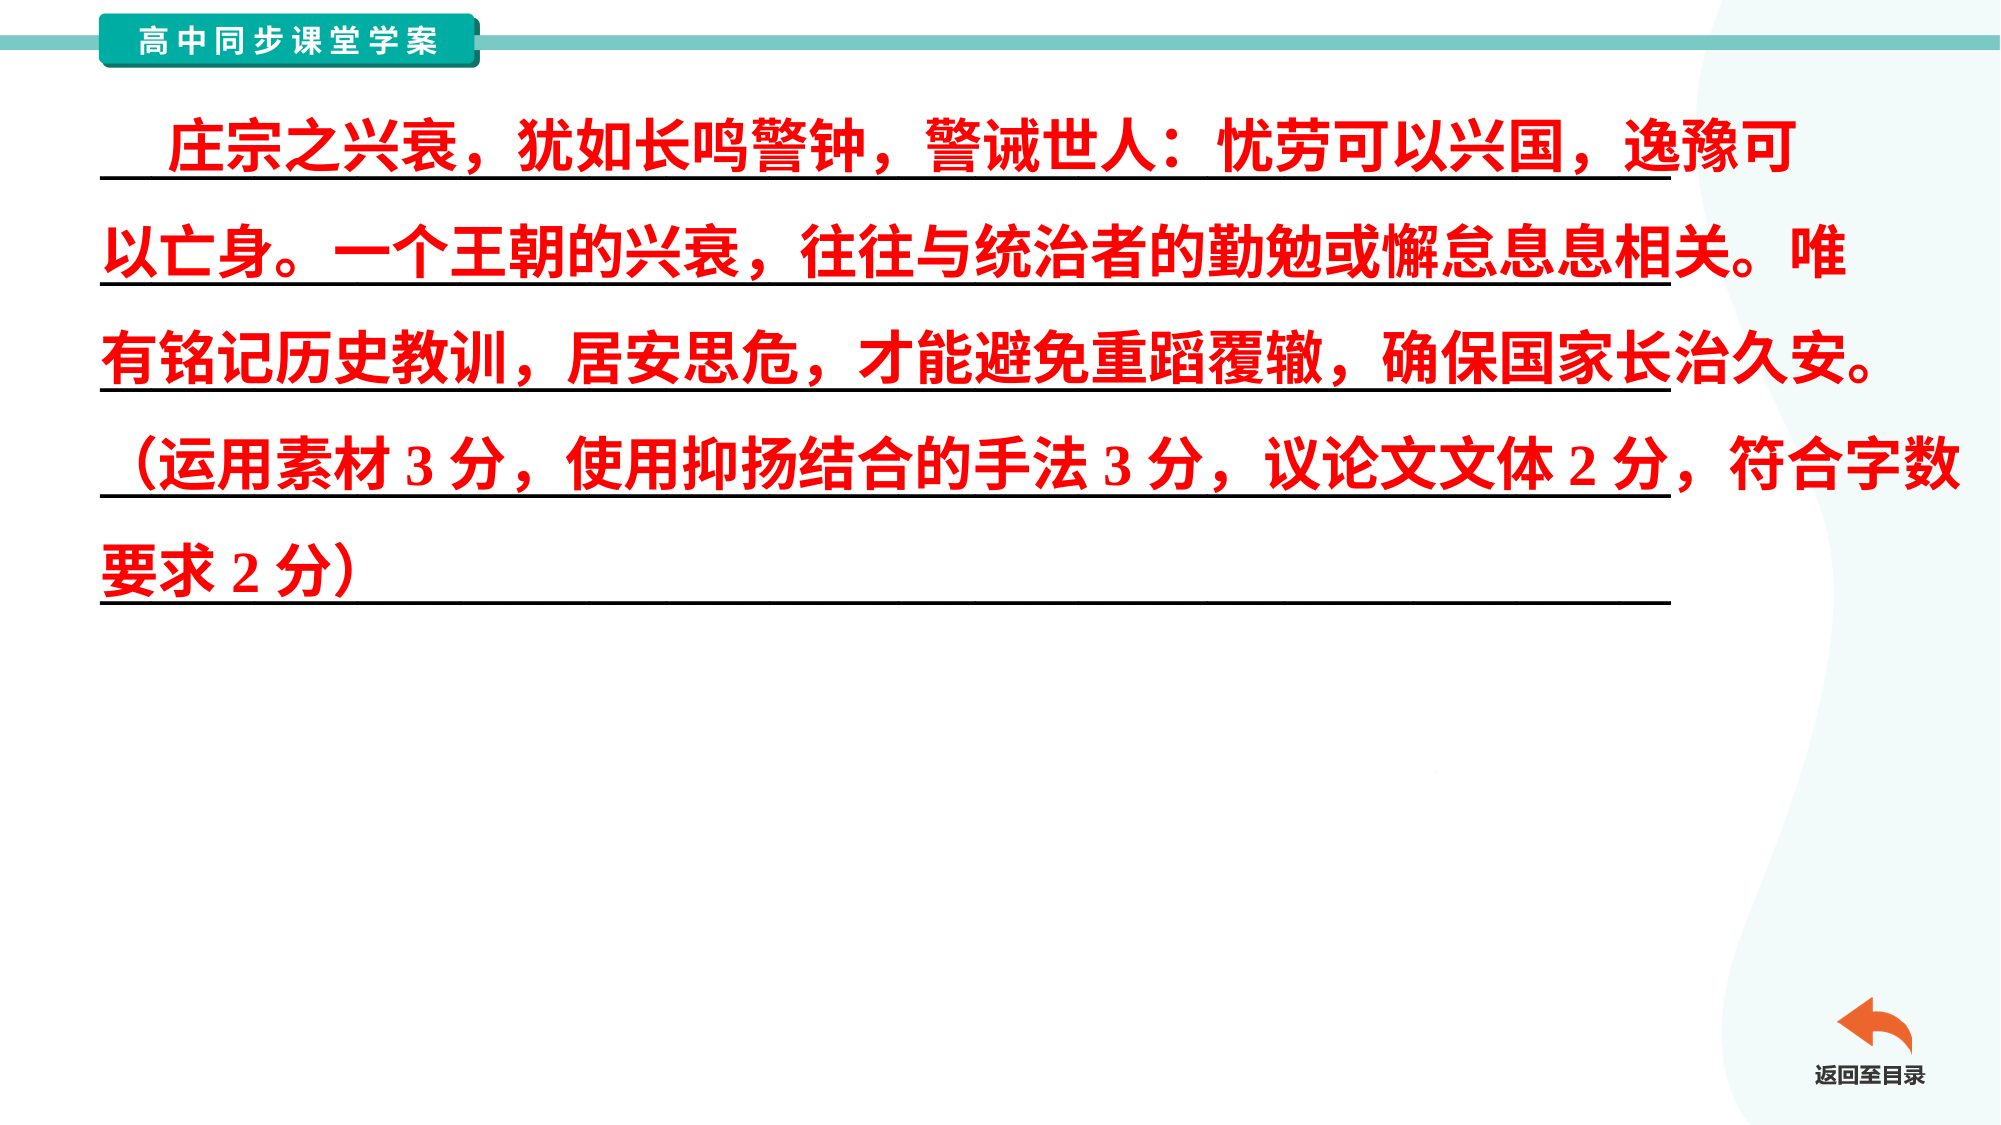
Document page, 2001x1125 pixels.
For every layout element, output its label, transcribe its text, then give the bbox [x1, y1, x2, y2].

picture [0, 0, 2000, 1125]
text_box _____________________________________________________________ _____________________________________________________________ _____________________________________________________________ _____________________________________________________________ _____________________________________________________________ [100, 604, 1899, 608]
text_box 庄宗之兴衰，犹如长鸣警钟，警诫世人：忧劳可以兴国，逸豫可 以亡身。一个王朝的兴衰，往往与统治者的勤勉或懈怠息息相关。唯 有铭记历史教训，居安思危，才能避免重蹈覆辙，确保国家长治久安。 （运用素材3分，使用抑扬结合的手法3分，议论文文体2分，符合字数 要求2分） [100, 72, 1899, 604]
